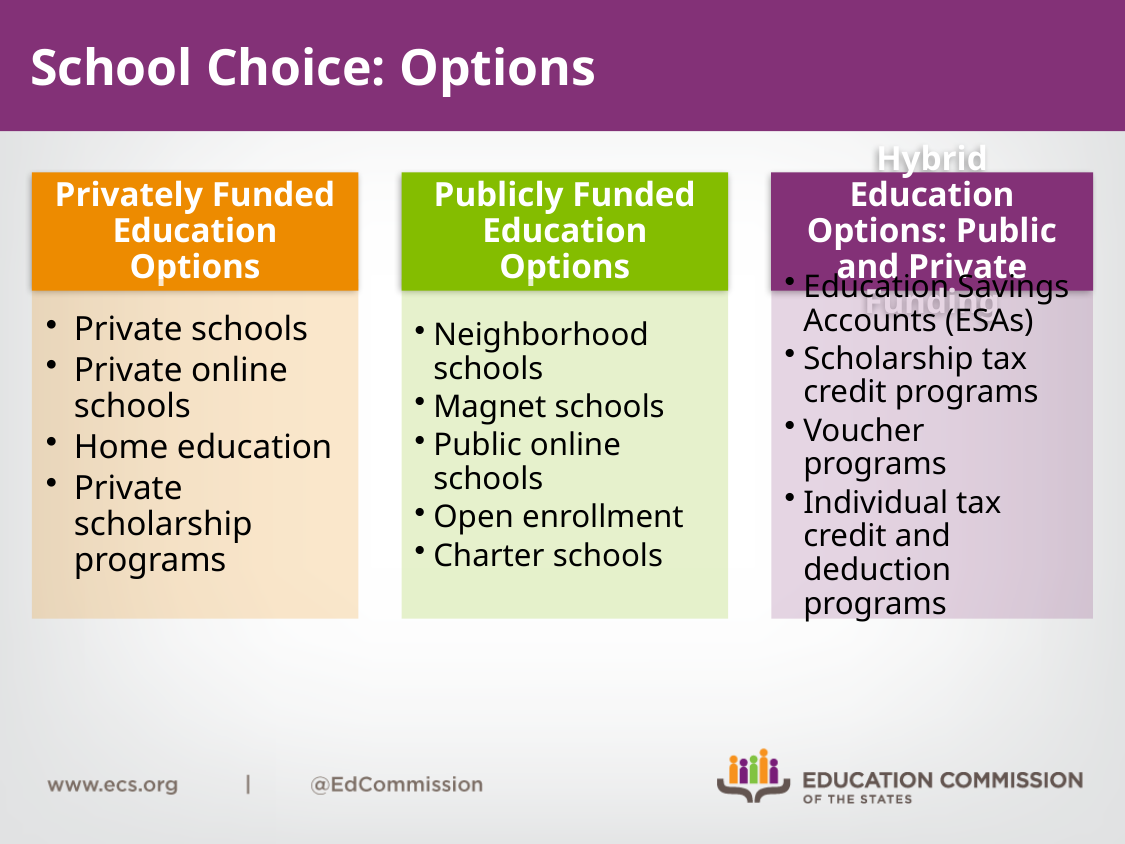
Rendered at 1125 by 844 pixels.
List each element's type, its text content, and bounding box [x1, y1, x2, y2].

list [30, 96, 1094, 695]
title School Choice: Options [0, 0, 1125, 132]
picture [0, 132, 1125, 844]
